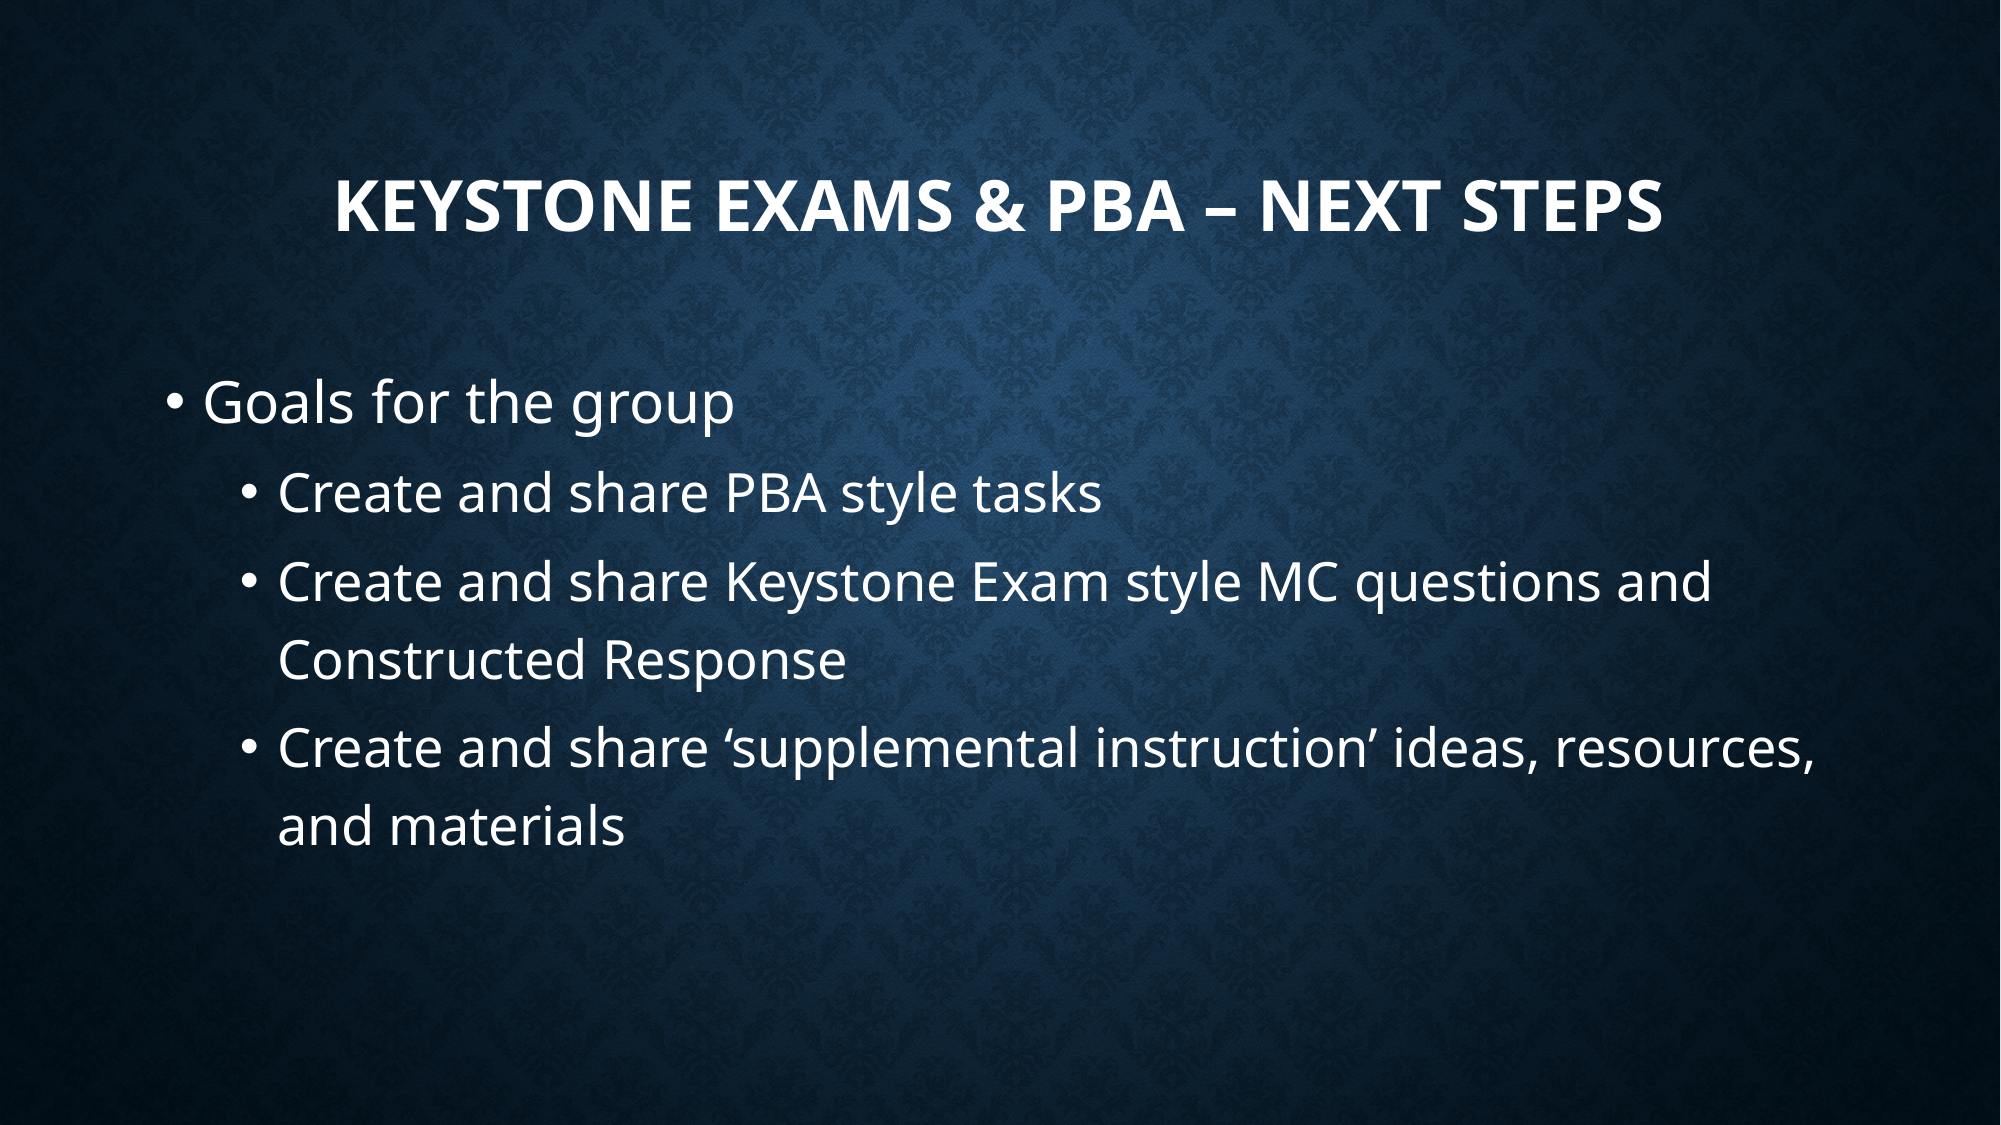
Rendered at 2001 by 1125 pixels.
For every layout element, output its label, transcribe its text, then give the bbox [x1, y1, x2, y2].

list Goals for the group Create and share PBA style tasks Create and share Keystone Exam style MC questions and Constructed Response Create and share ‘supplemental instruction’ ideas, resources, and materials [149, 343, 1849, 950]
title Keystone exams & PBA – Next steps [149, 99, 1849, 318]
